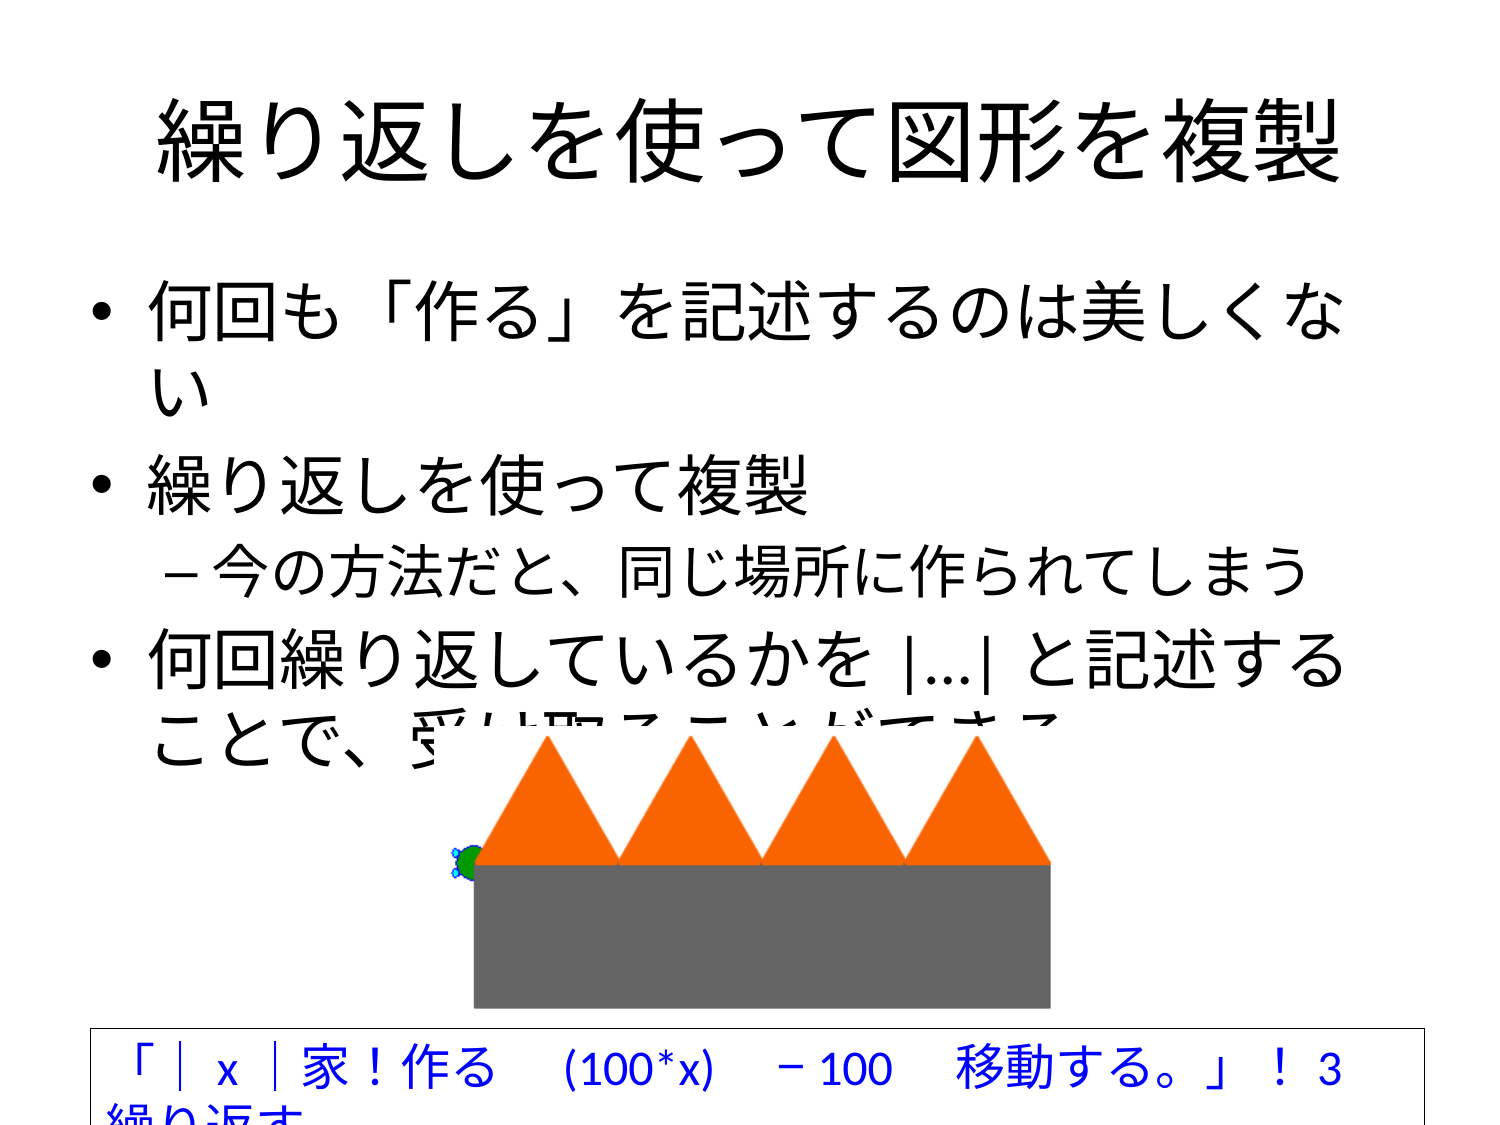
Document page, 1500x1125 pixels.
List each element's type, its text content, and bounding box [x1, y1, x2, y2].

list 何回も「作る」を記述するのは美しくない 繰り返しを使って複製 今の方法だと、同じ場所に作られてしまう 何回繰り返しているかを|…|と記述することで、受け取ることができる [75, 262, 1425, 1005]
title 繰り返しを使って図形を複製 [75, 45, 1425, 233]
text_box 「｜x｜家！作る (100*x) −100 移動する。」！3 繰り返す。 [90, 1028, 1425, 1125]
picture [433, 726, 1071, 1029]
